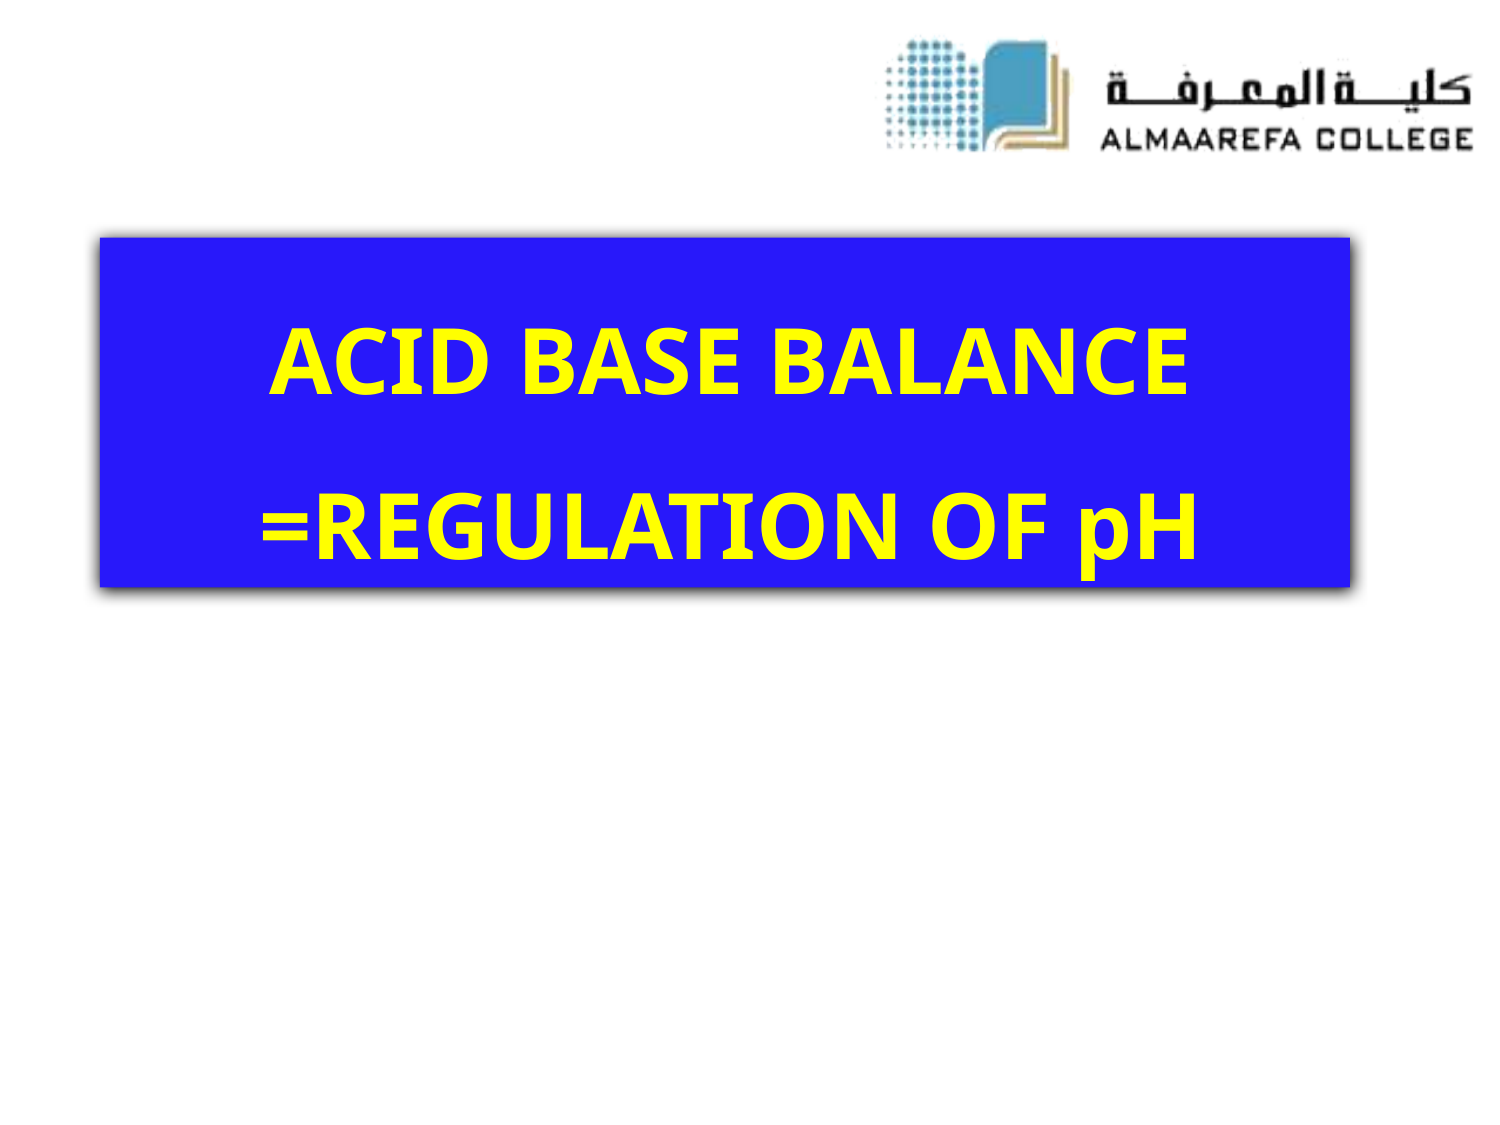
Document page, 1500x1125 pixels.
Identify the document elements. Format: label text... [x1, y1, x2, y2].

title ACID BASE BALANCE =REGULATION OF pH [99, 237, 1350, 588]
picture [873, 12, 1488, 200]
